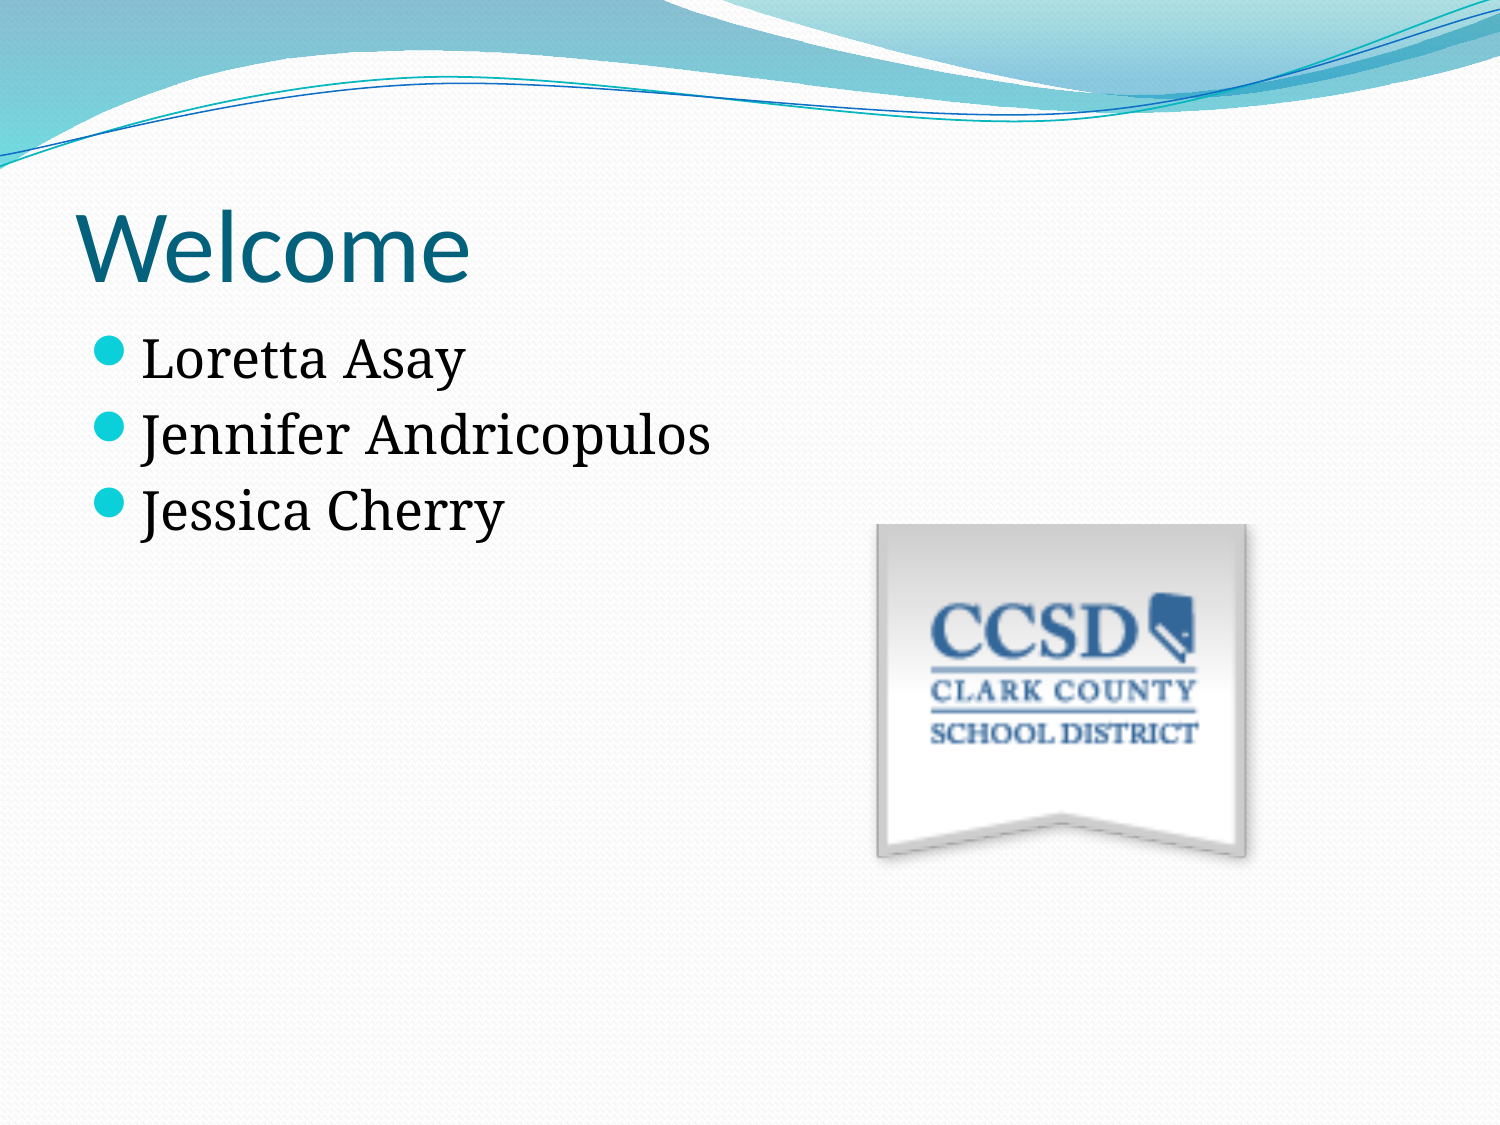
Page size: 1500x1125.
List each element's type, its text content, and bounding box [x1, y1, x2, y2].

list Loretta Asay Jennifer Andricopulos Jessica Cherry [75, 317, 1425, 1038]
picture [862, 524, 1270, 876]
title Welcome [75, 115, 1425, 303]
